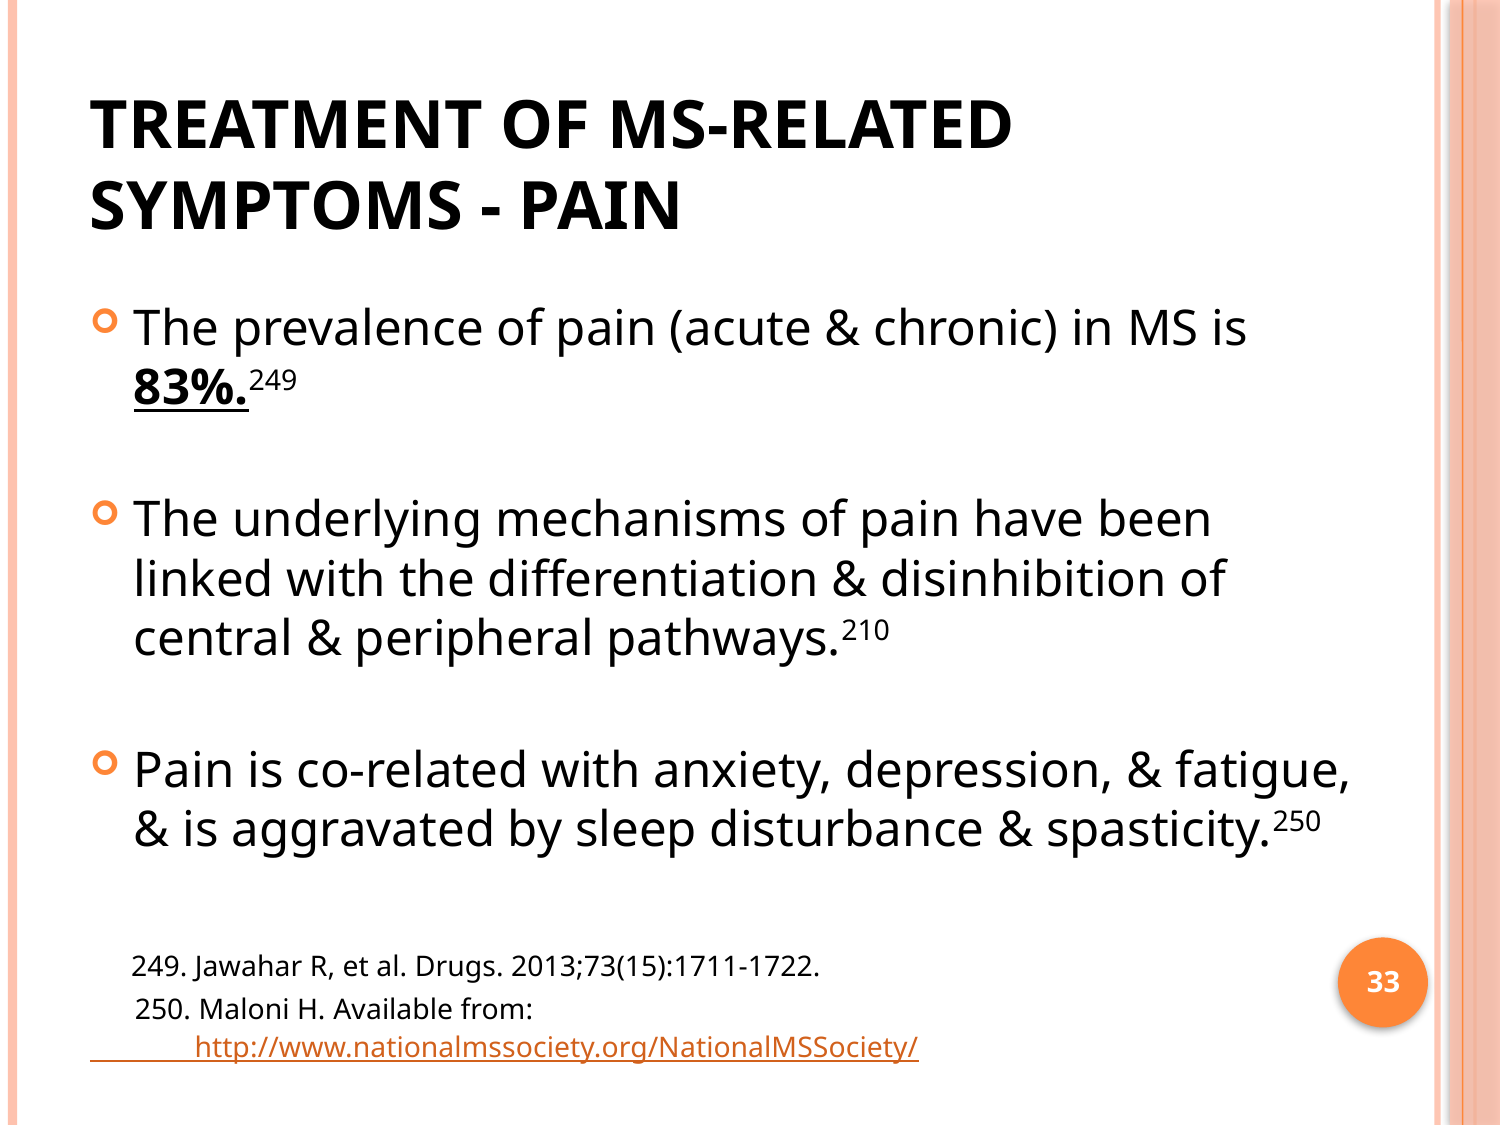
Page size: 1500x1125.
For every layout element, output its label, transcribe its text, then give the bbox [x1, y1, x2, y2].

title Treatment of MS-related symptoms - Pain [75, 62, 1396, 250]
list The prevalence of pain (acute & chronic) in MS is 83%.249 The underlying mechanisms of pain have been linked with the differentiation & disinhibition of central & peripheral pathways.210 Pain is co-related with anxiety, depression, & fatigue, & is aggravated by sleep disturbance & spasticity.250 249. Jawahar R, et al. Drugs. 2013;73(15):1711-1722. 250. Maloni H. Available from: http://www.nationalmssociety.org/NationalMSSociety/ [75, 289, 1379, 1087]
slide_number 33 [1333, 940, 1434, 1027]
